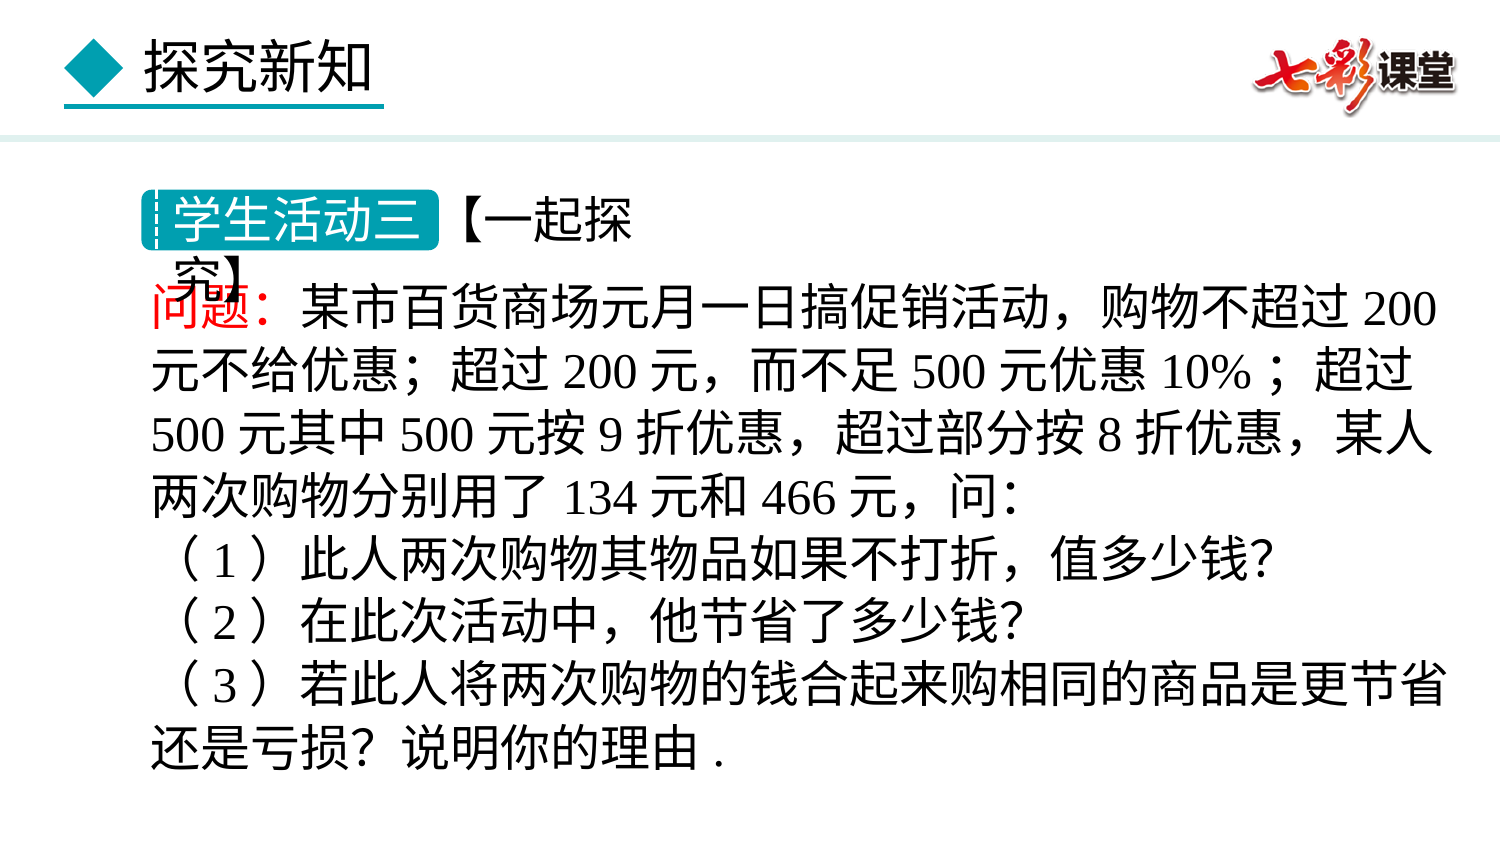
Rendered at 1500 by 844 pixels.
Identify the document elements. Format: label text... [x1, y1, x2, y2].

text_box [141, 180, 744, 257]
text_box 问题：某市百货商场元月一日搞促销活动，购物不超过200元不给优惠；超过200元，而不足500元优惠10%；超过500元其中500元按9折优惠，超过部分按8折优惠，某人两次购物分别用了134元和466元，问： （1）此人两次购物其物品如果不打折，值多少钱？ （2）在此次活动中，他节省了多少钱？ （3）若此人将两次购物的钱合起来购相同的商品是更节省还是亏损？说明你的理由. [135, 264, 1465, 784]
picture [1249, 32, 1461, 118]
